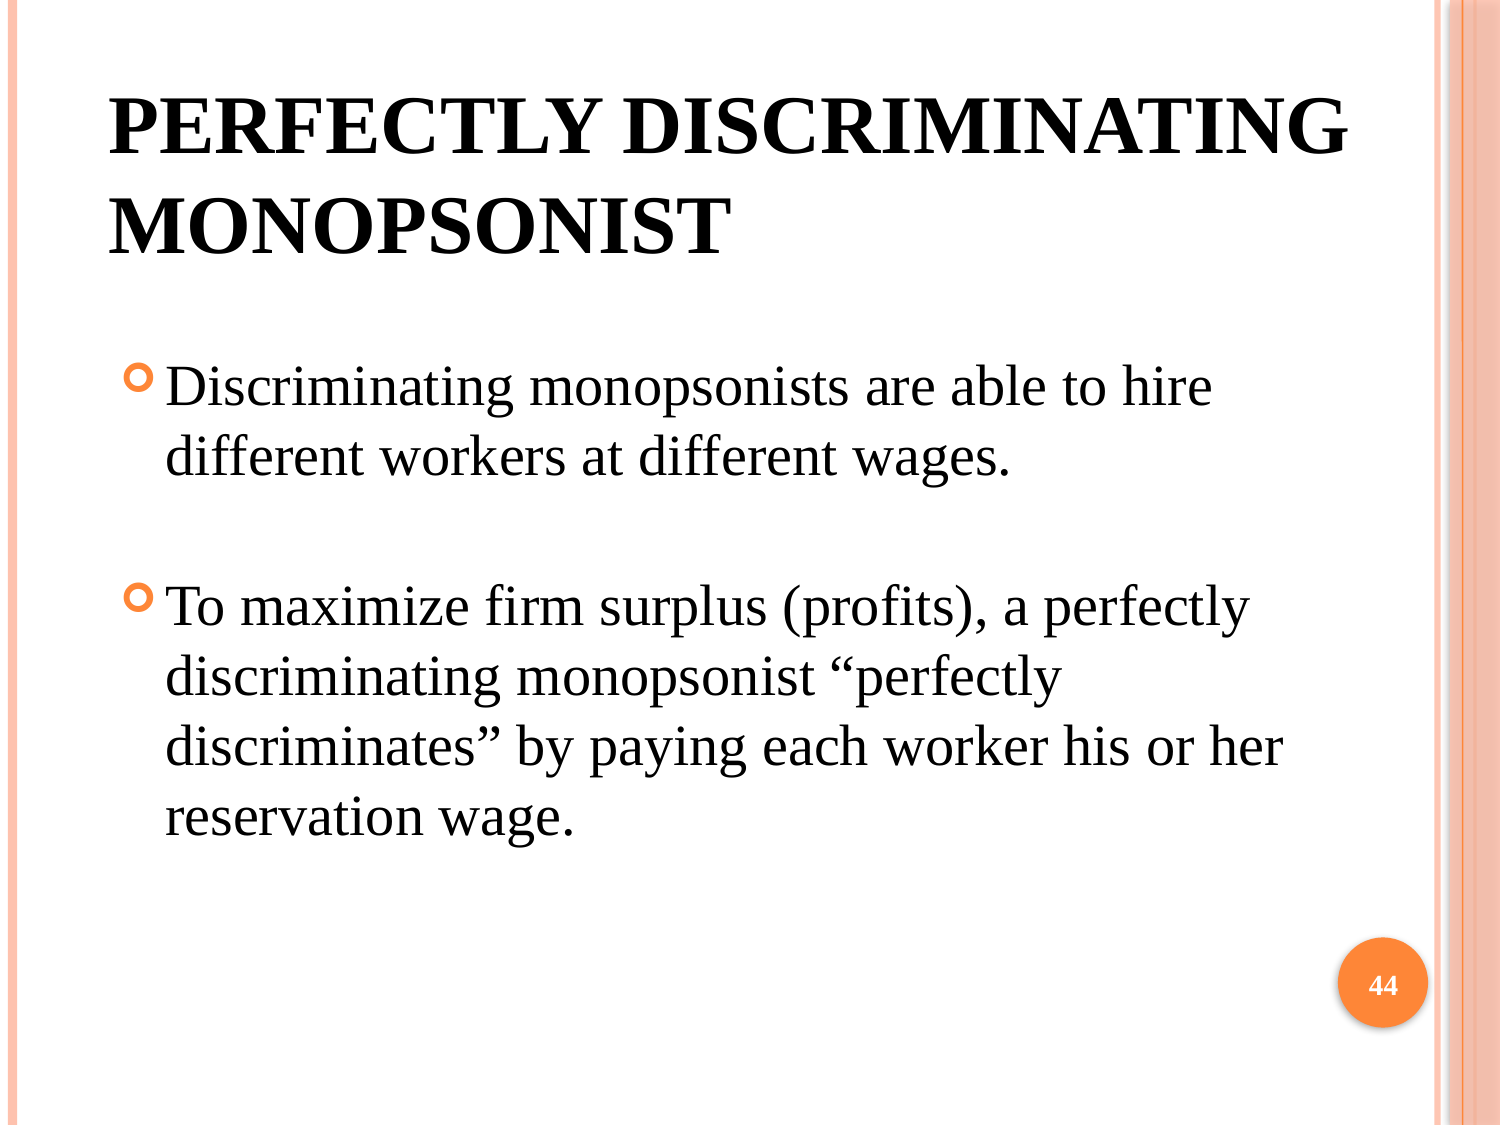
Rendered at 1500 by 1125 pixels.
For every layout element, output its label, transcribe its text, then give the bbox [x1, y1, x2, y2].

list Discriminating monopsonists are able to hire different workers at different wages. To maximize firm surplus (profits), a perfectly discriminating monopsonist “perfectly discriminates” by paying each worker his or her reservation wage. [105, 339, 1372, 973]
slide_number 44 [1333, 940, 1434, 1026]
title Perfectly Discriminating Monopsonist [93, 58, 1395, 282]
